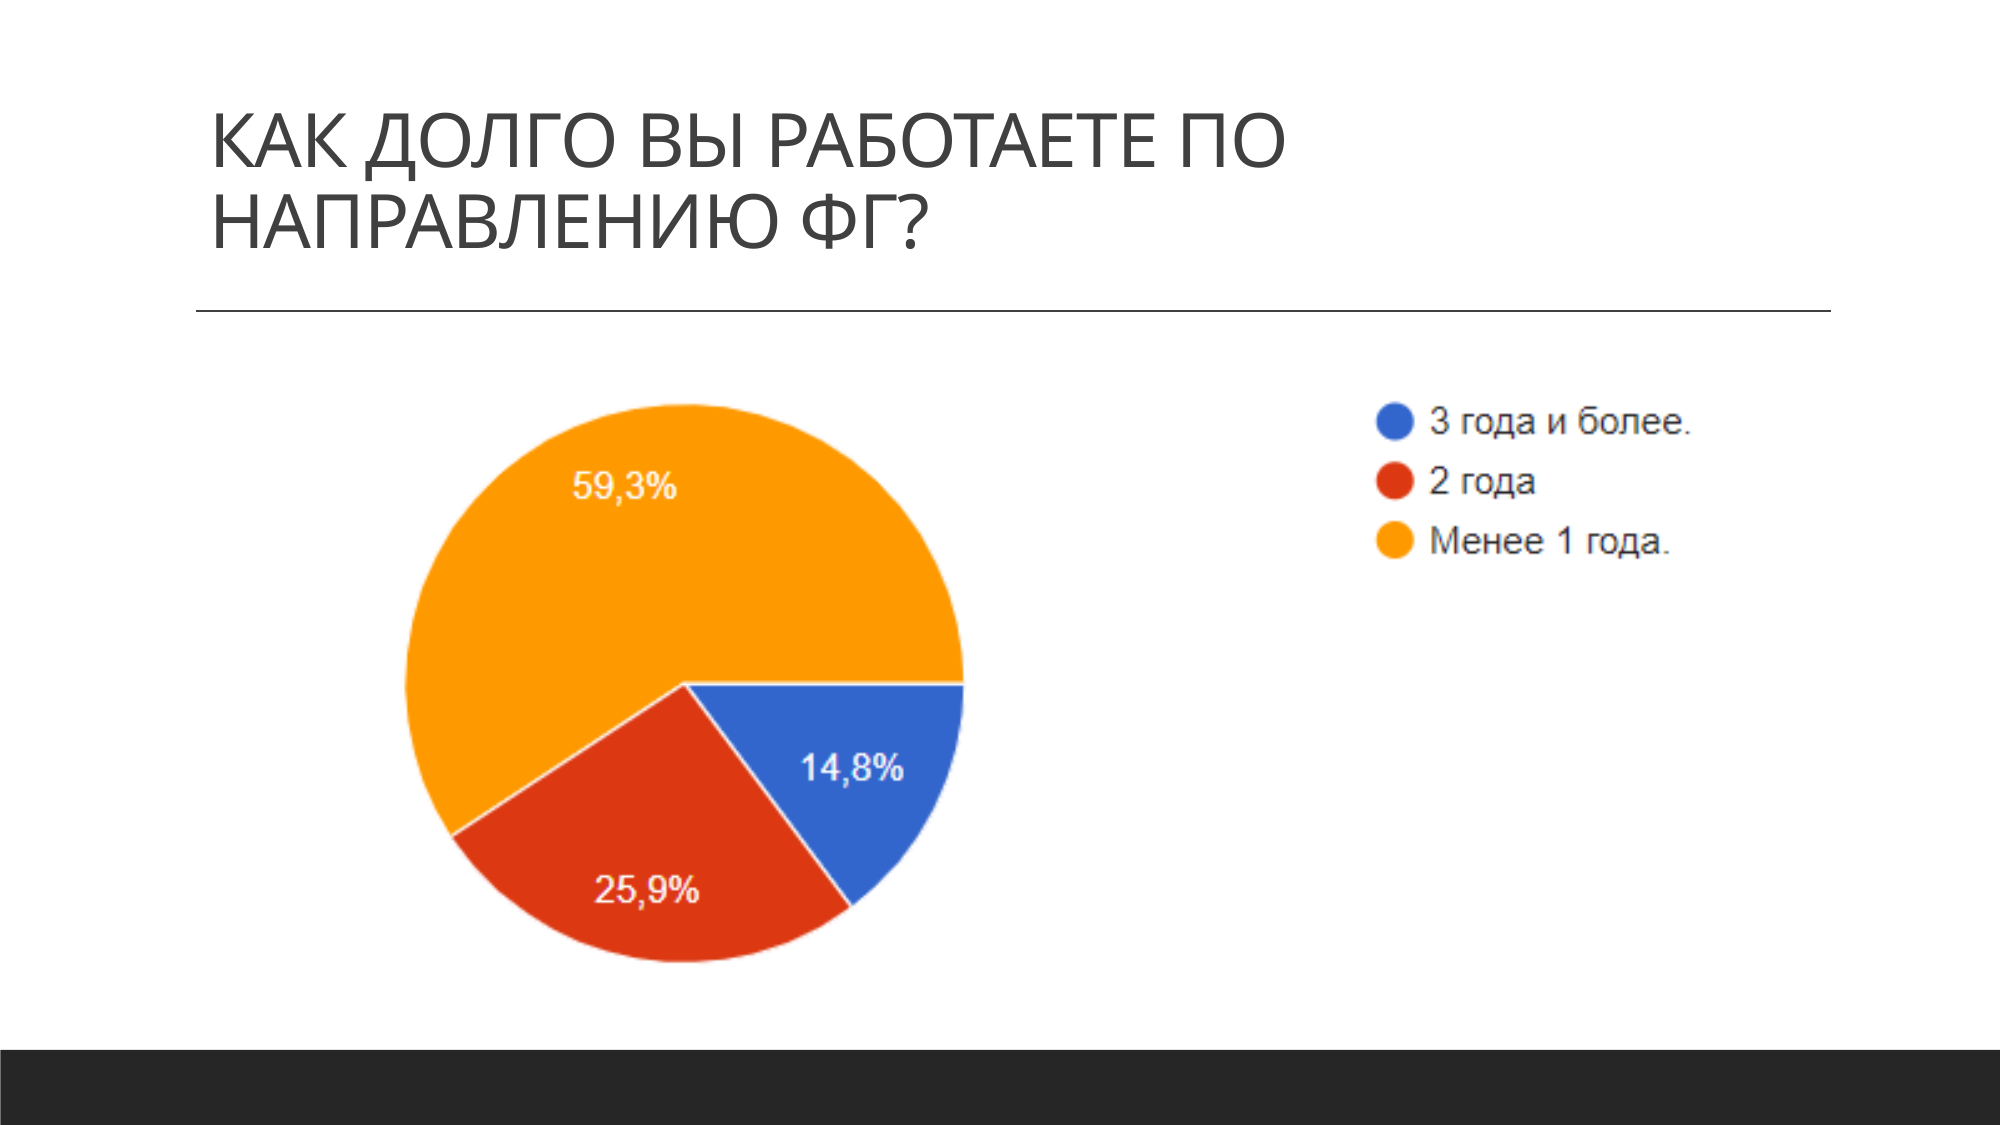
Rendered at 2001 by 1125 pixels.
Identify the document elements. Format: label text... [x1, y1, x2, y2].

picture [186, 295, 1814, 987]
title КАК ДОЛГО ВЫ РАБОТАЕТЕ ПО НАПРАВЛЕНИЮ ФГ? [194, 34, 1822, 273]
